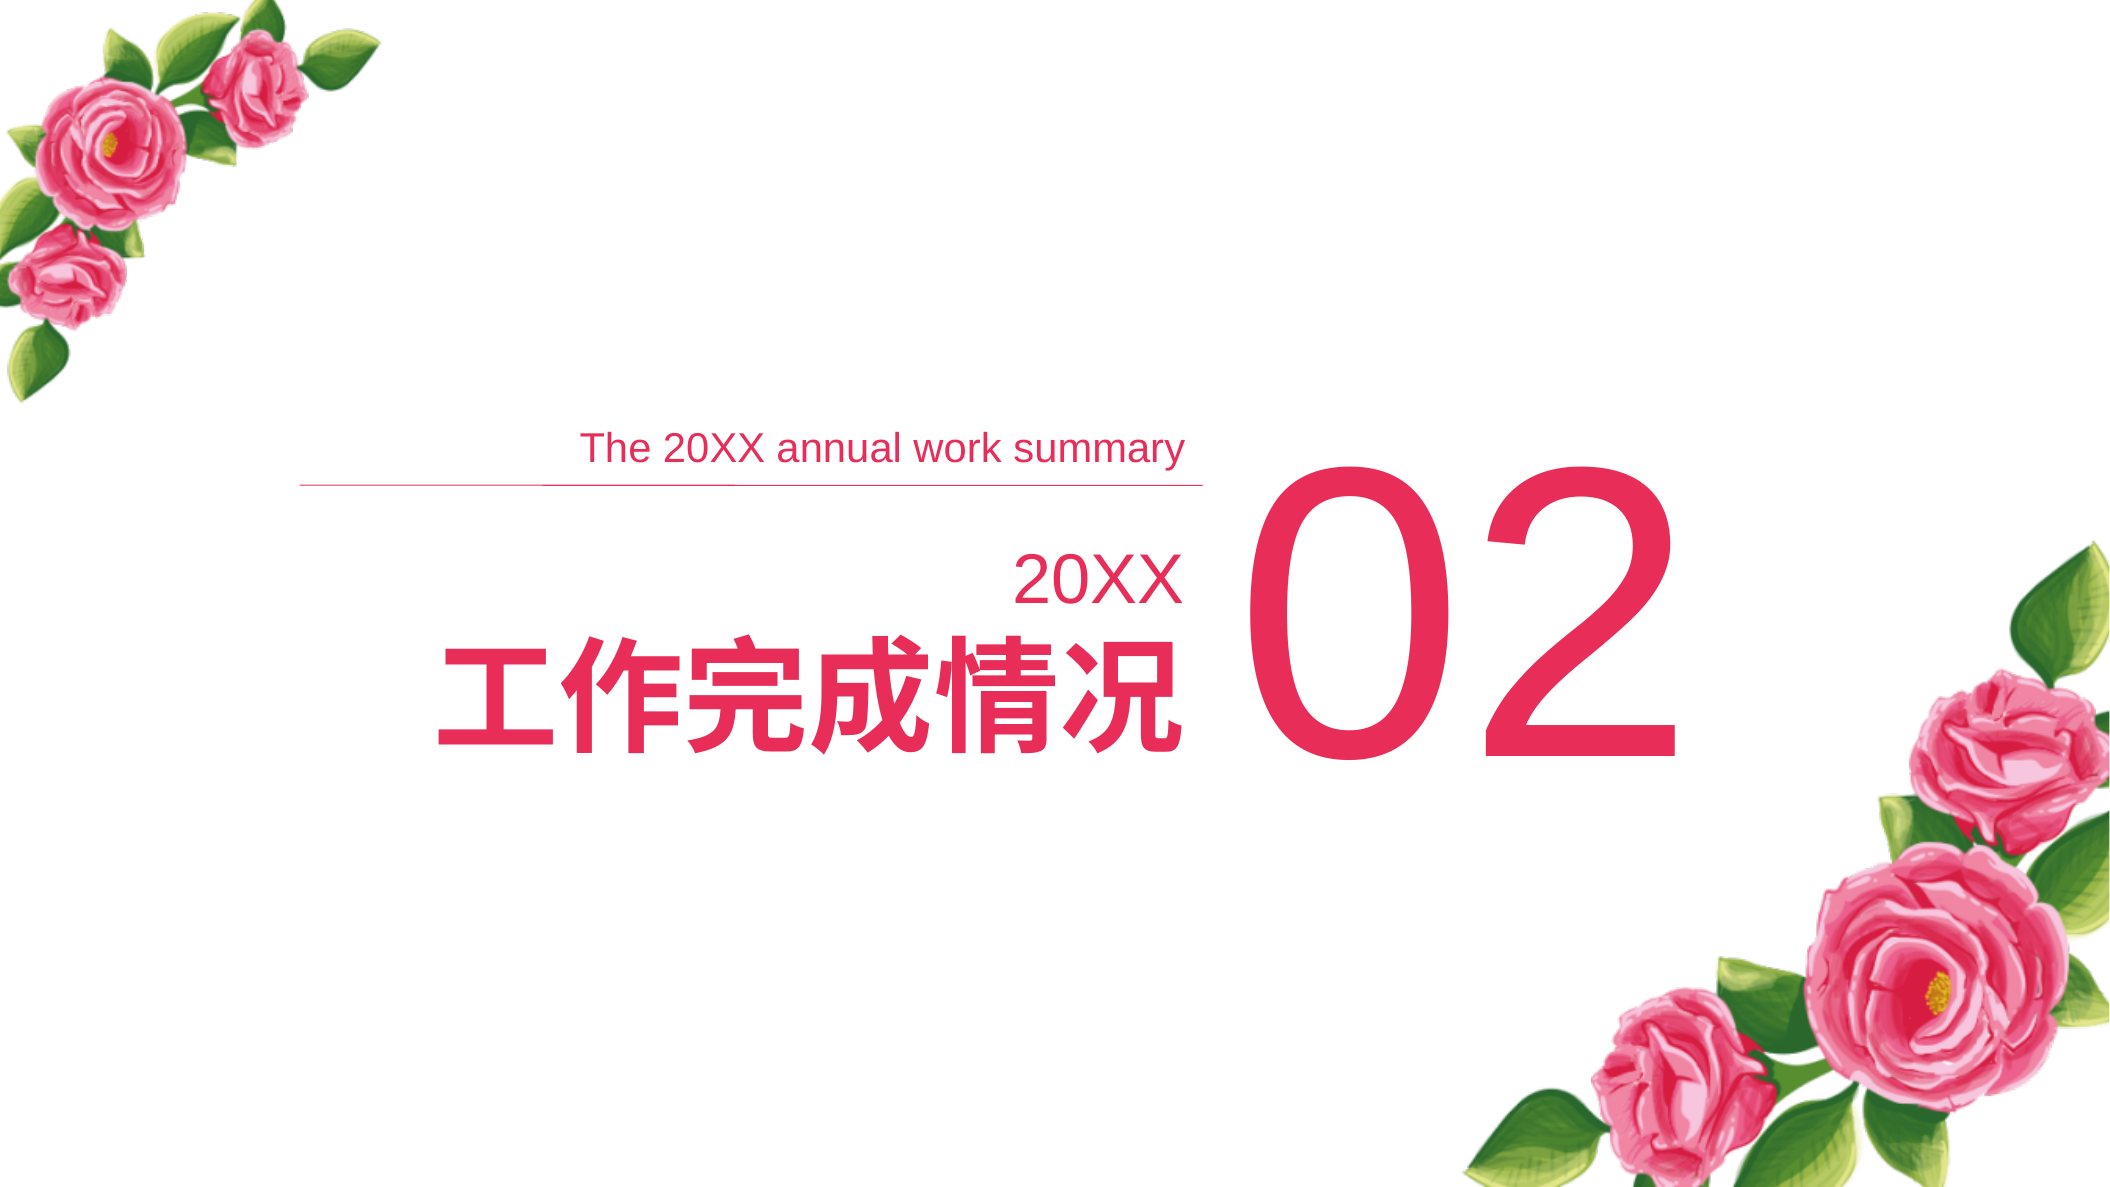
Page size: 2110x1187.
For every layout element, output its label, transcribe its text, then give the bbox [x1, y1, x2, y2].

text_box [0, 0, 2110, 1187]
text_box 20XX 工作完成情况 [418, 525, 1199, 775]
text_box The 20XX annual work summary [564, 413, 1201, 479]
text_box 02 [1220, 334, 1711, 847]
